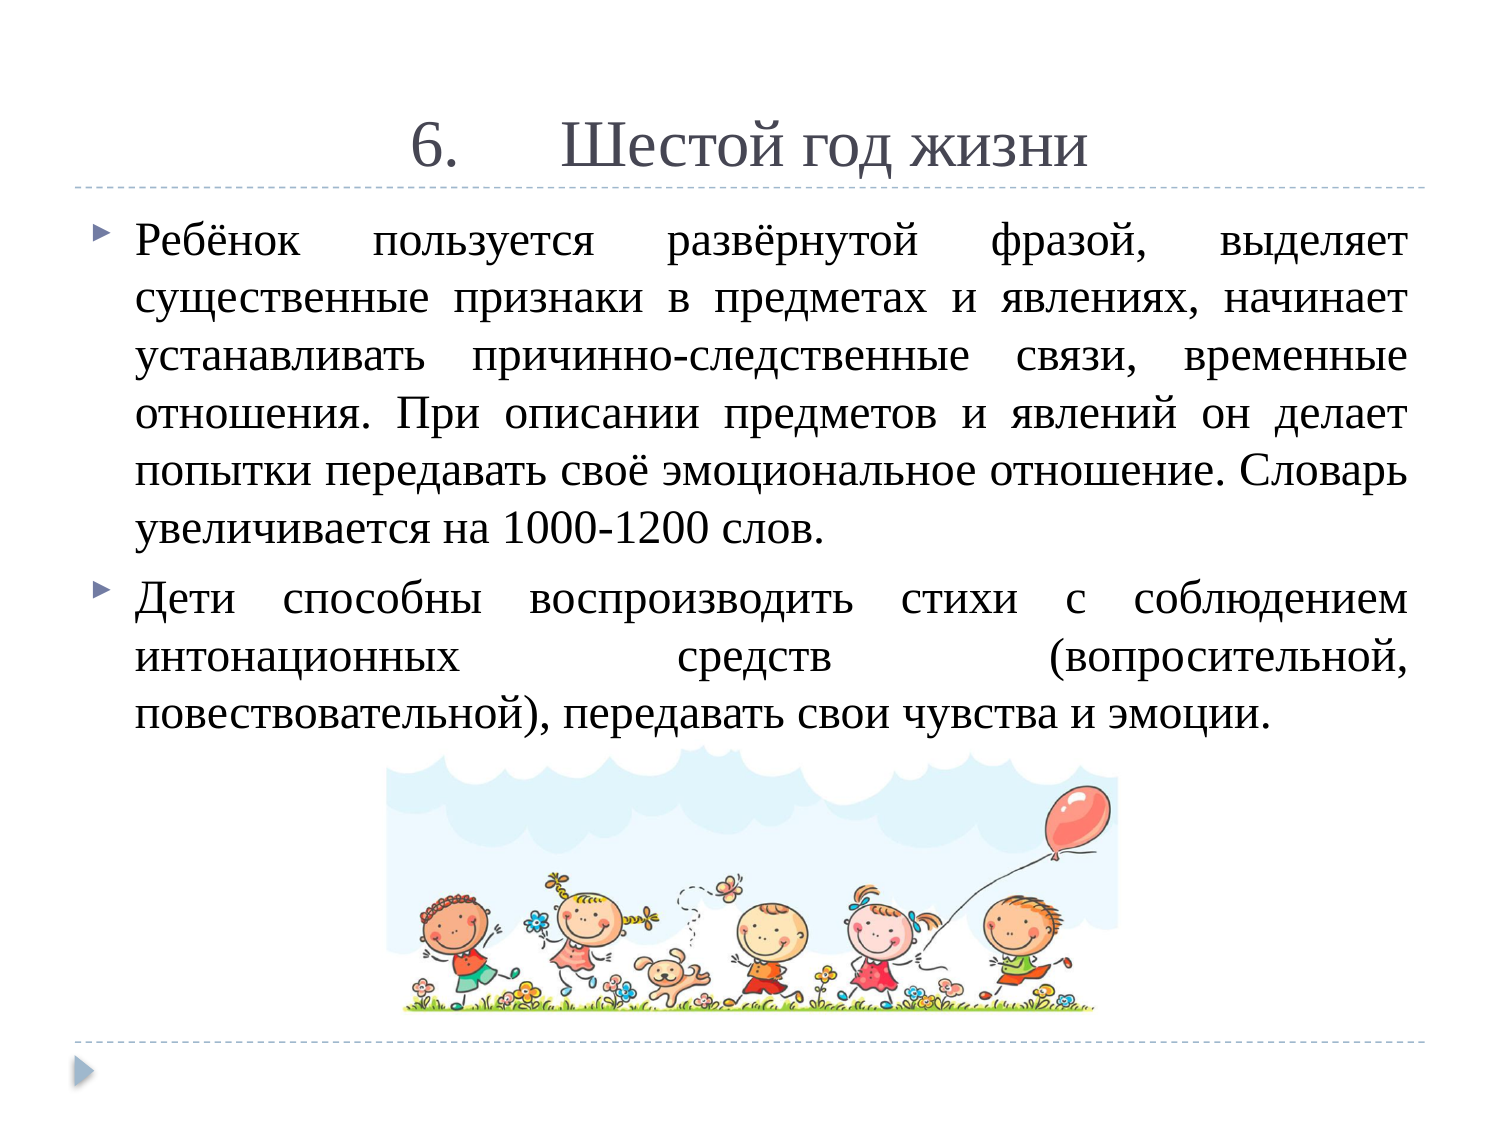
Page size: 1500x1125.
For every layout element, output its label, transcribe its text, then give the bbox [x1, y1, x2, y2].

list Ребёнок пользуется развёрнутой фразой, выделяет существенные признаки в предметах и явлениях, начинает устанавливать причинно-следственные связи, временные отношения. При описании предметов и явлений он делает попытки передавать своё эмоциональное отношение. Словарь увеличивается на 1000-1200 слов. Дети способны воспроизводить стихи с соблюдением интонационных средств (вопросительной, повествовательной), передавать свои чувства и эмоции. [75, 200, 1425, 1010]
title 6. Шестой год жизни [75, 24, 1425, 188]
picture [277, 739, 1166, 1036]
